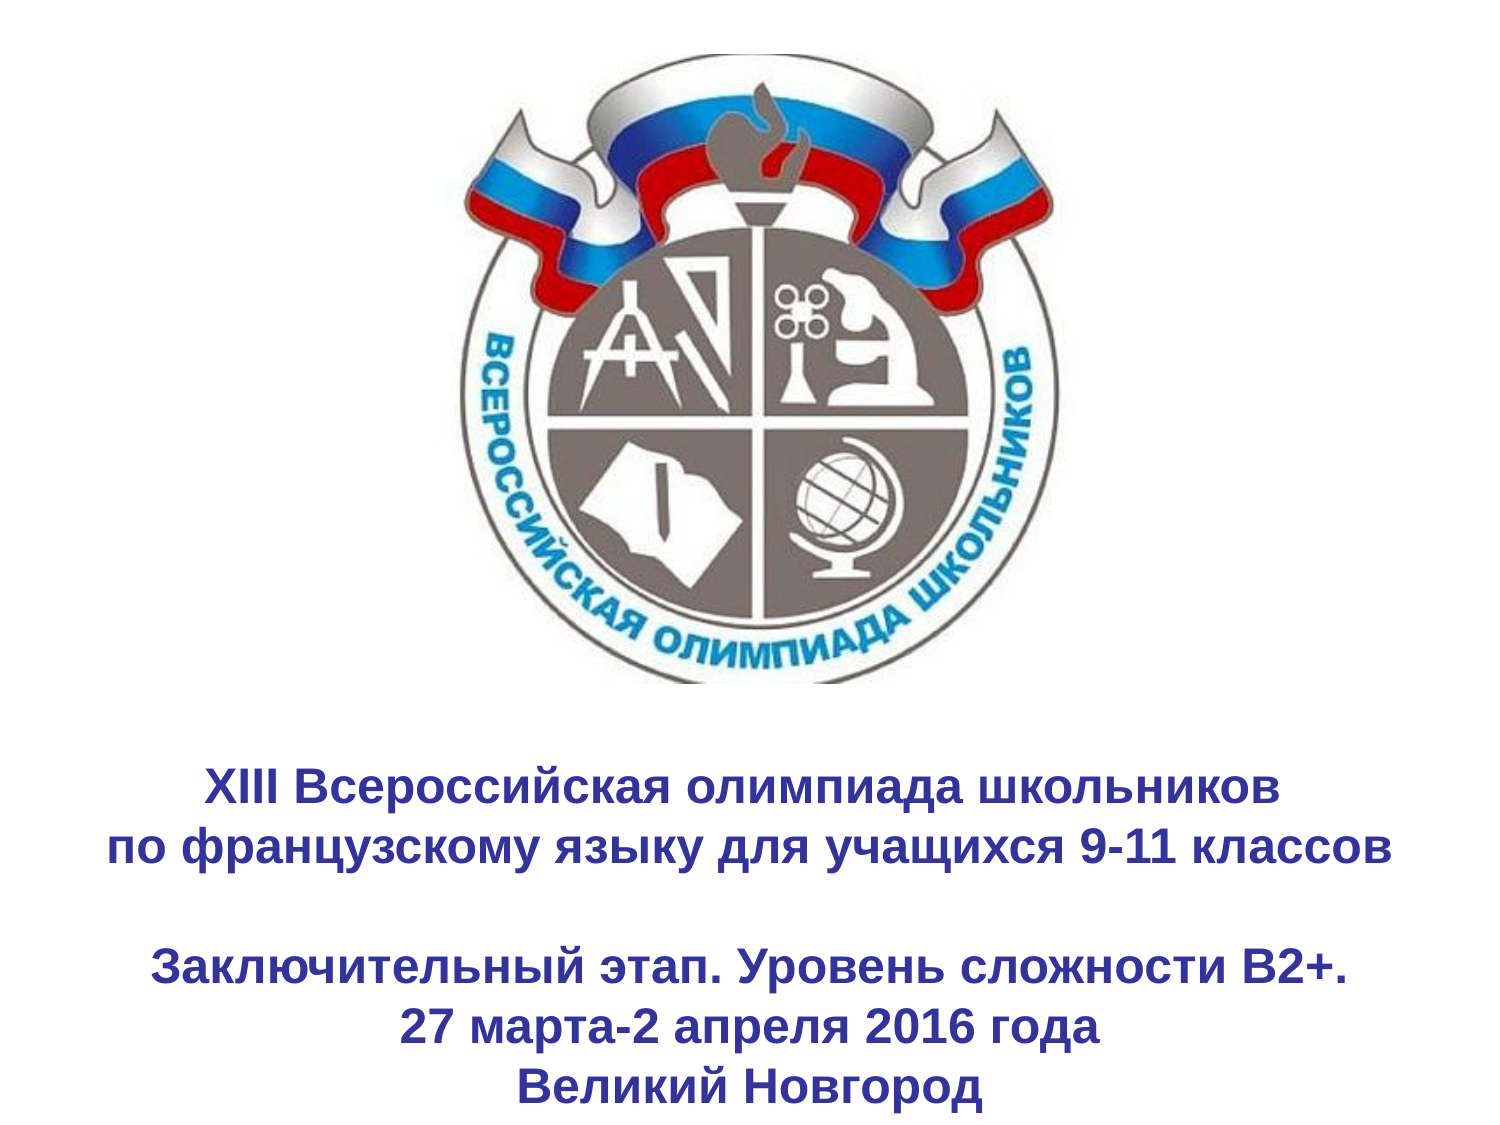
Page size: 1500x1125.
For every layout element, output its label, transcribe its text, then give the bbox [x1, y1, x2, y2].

picture [324, 54, 1199, 684]
text_box XIII Всероссийская олимпиада школьников по французскому языку для учащихся 9-11 классов Заключительный этап. Уровень сложности В2+. 27 марта-2 апреля 2016 года Великий Новгород [46, 746, 1453, 1125]
